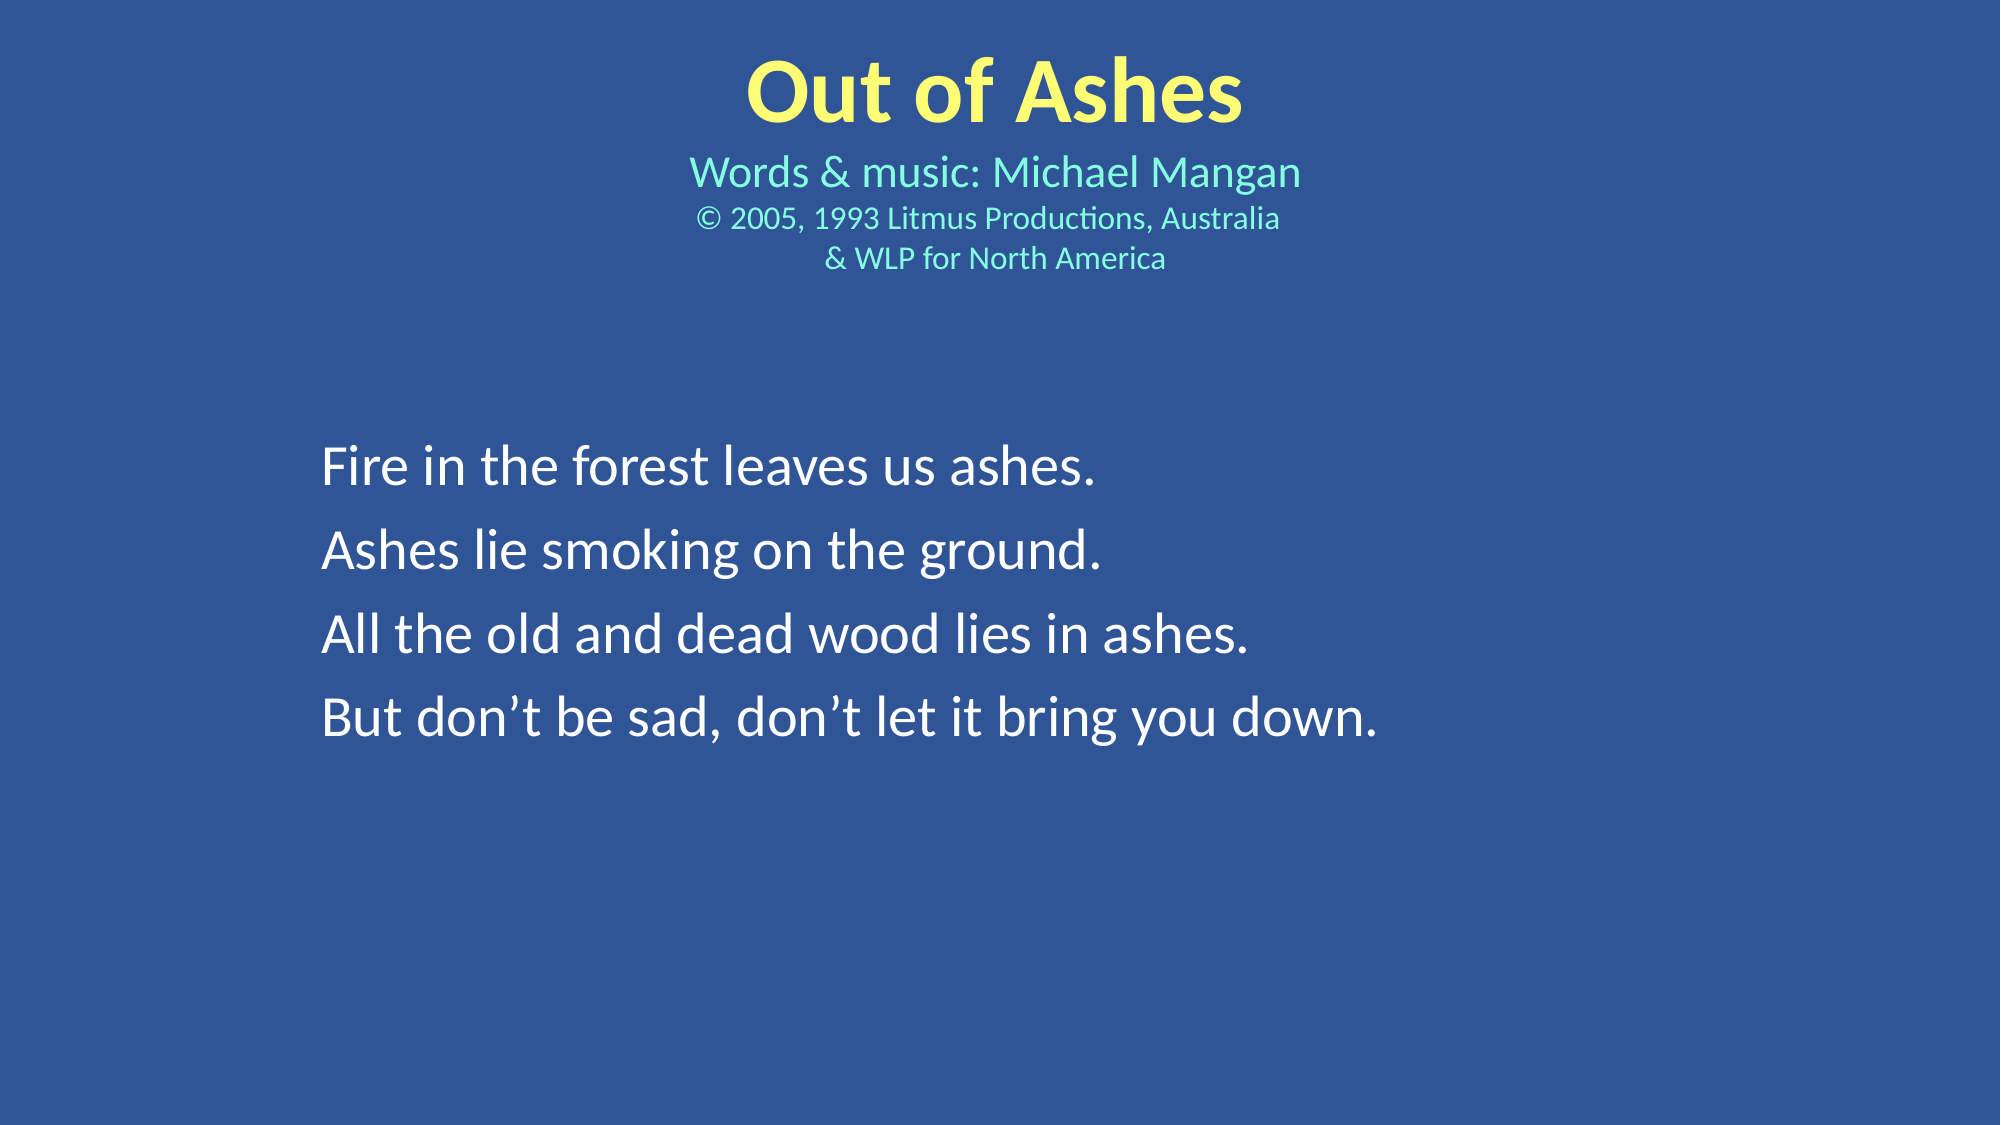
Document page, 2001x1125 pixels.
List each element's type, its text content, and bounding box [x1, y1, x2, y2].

list Fire in the forest leaves us ashes. Ashes lie smoking on the ground. All the old and dead wood lies in ashes. But don’t be sad, don’t let it bring you down. [306, 427, 1694, 782]
text_box Out of Ashes Words & music: Michael Mangan © 2005, 1993 Litmus Productions, Australia & WLP for North America [308, 0, 1684, 313]
